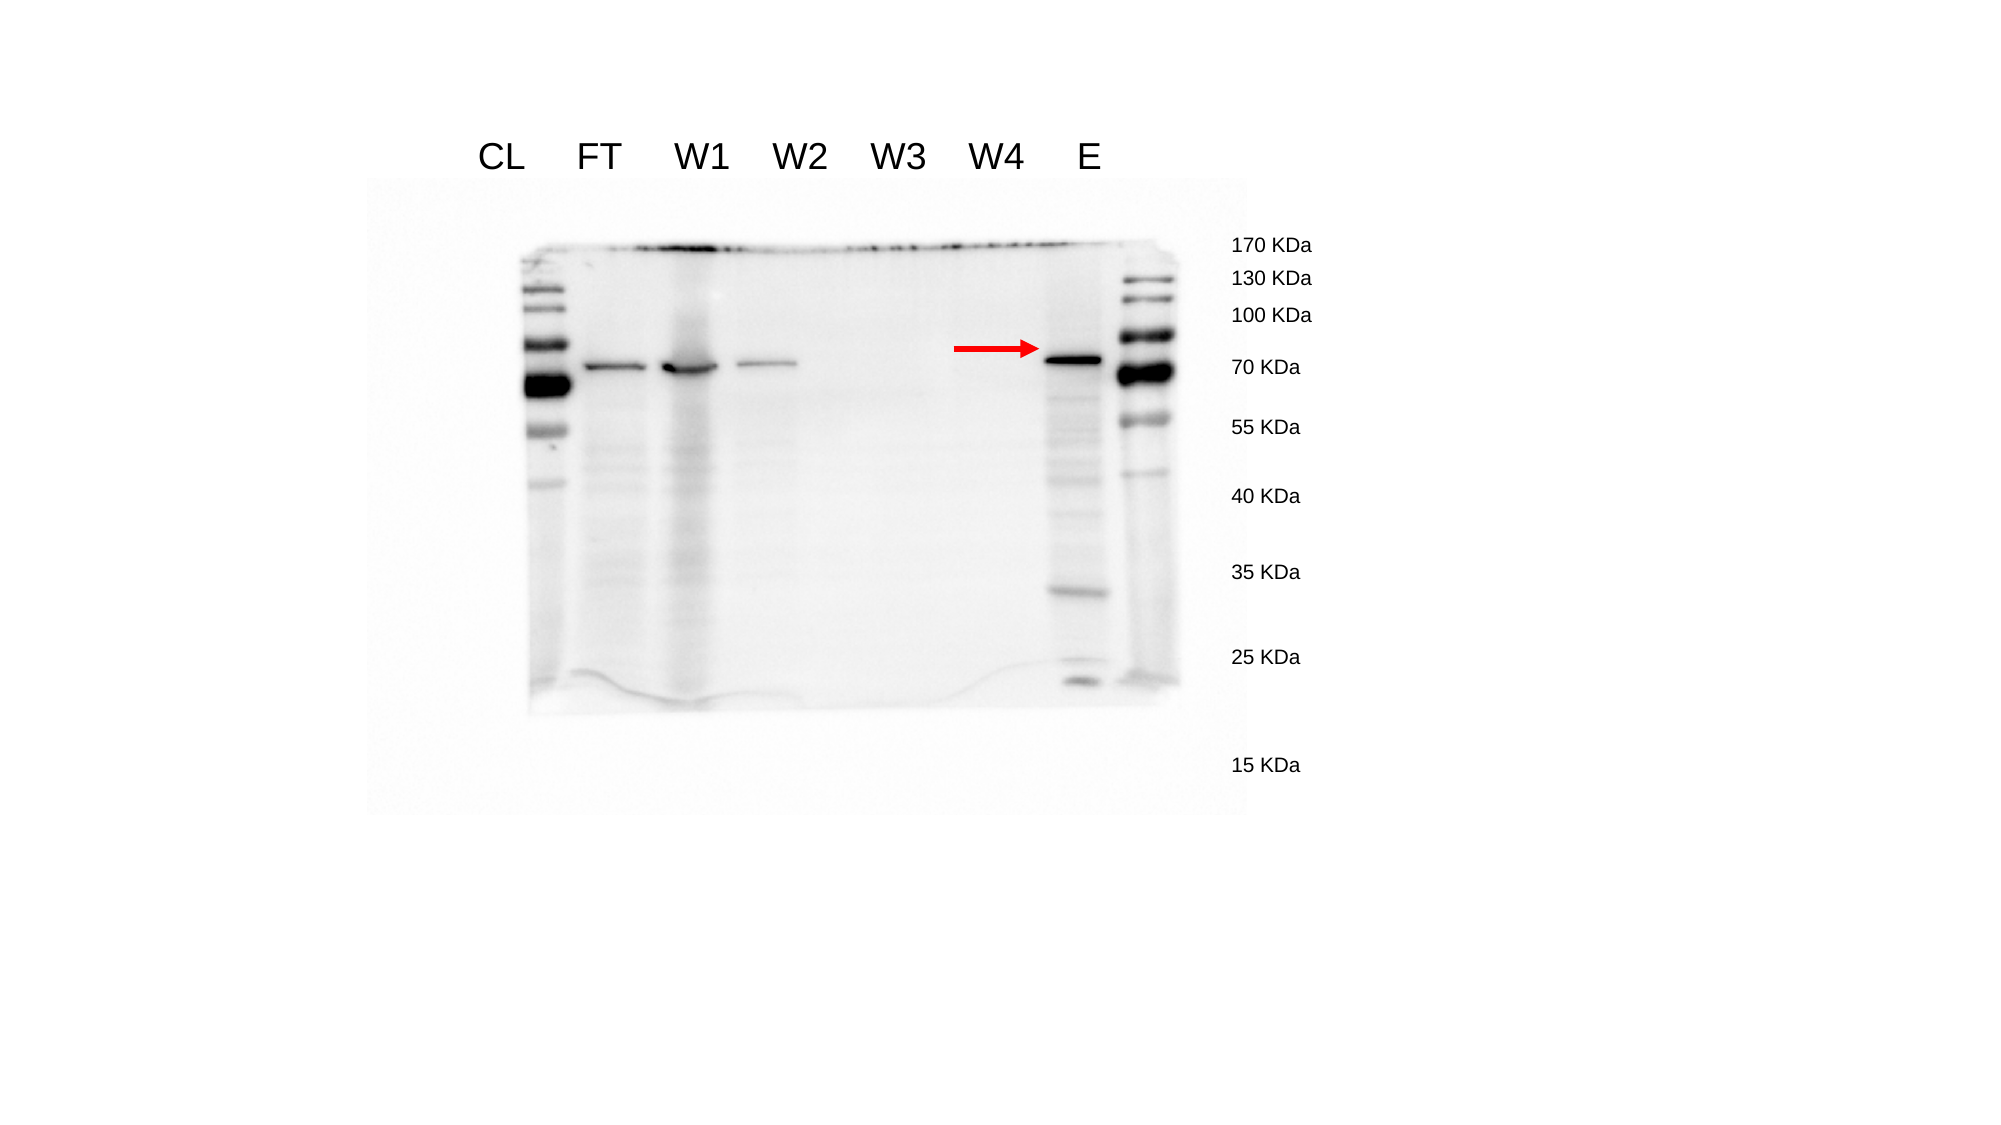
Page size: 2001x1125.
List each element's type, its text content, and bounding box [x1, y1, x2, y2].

text_box 35 KDa [1247, 551, 1338, 592]
picture [367, 178, 1247, 815]
text_box 170 KDa [1247, 223, 1370, 264]
text_box 40 KDa [1247, 475, 1338, 516]
text_box 25 KDa [1247, 636, 1338, 677]
text_box 130 KDa [1247, 256, 1366, 294]
text_box 55 KDa [1247, 405, 1359, 446]
text_box 15 KDa [1247, 744, 1338, 785]
text_box 100 KDa [1247, 294, 1366, 334]
text_box CL FT W1 W2 W3 W4 E [463, 124, 1254, 184]
text_box 70 KDa [1247, 346, 1338, 386]
